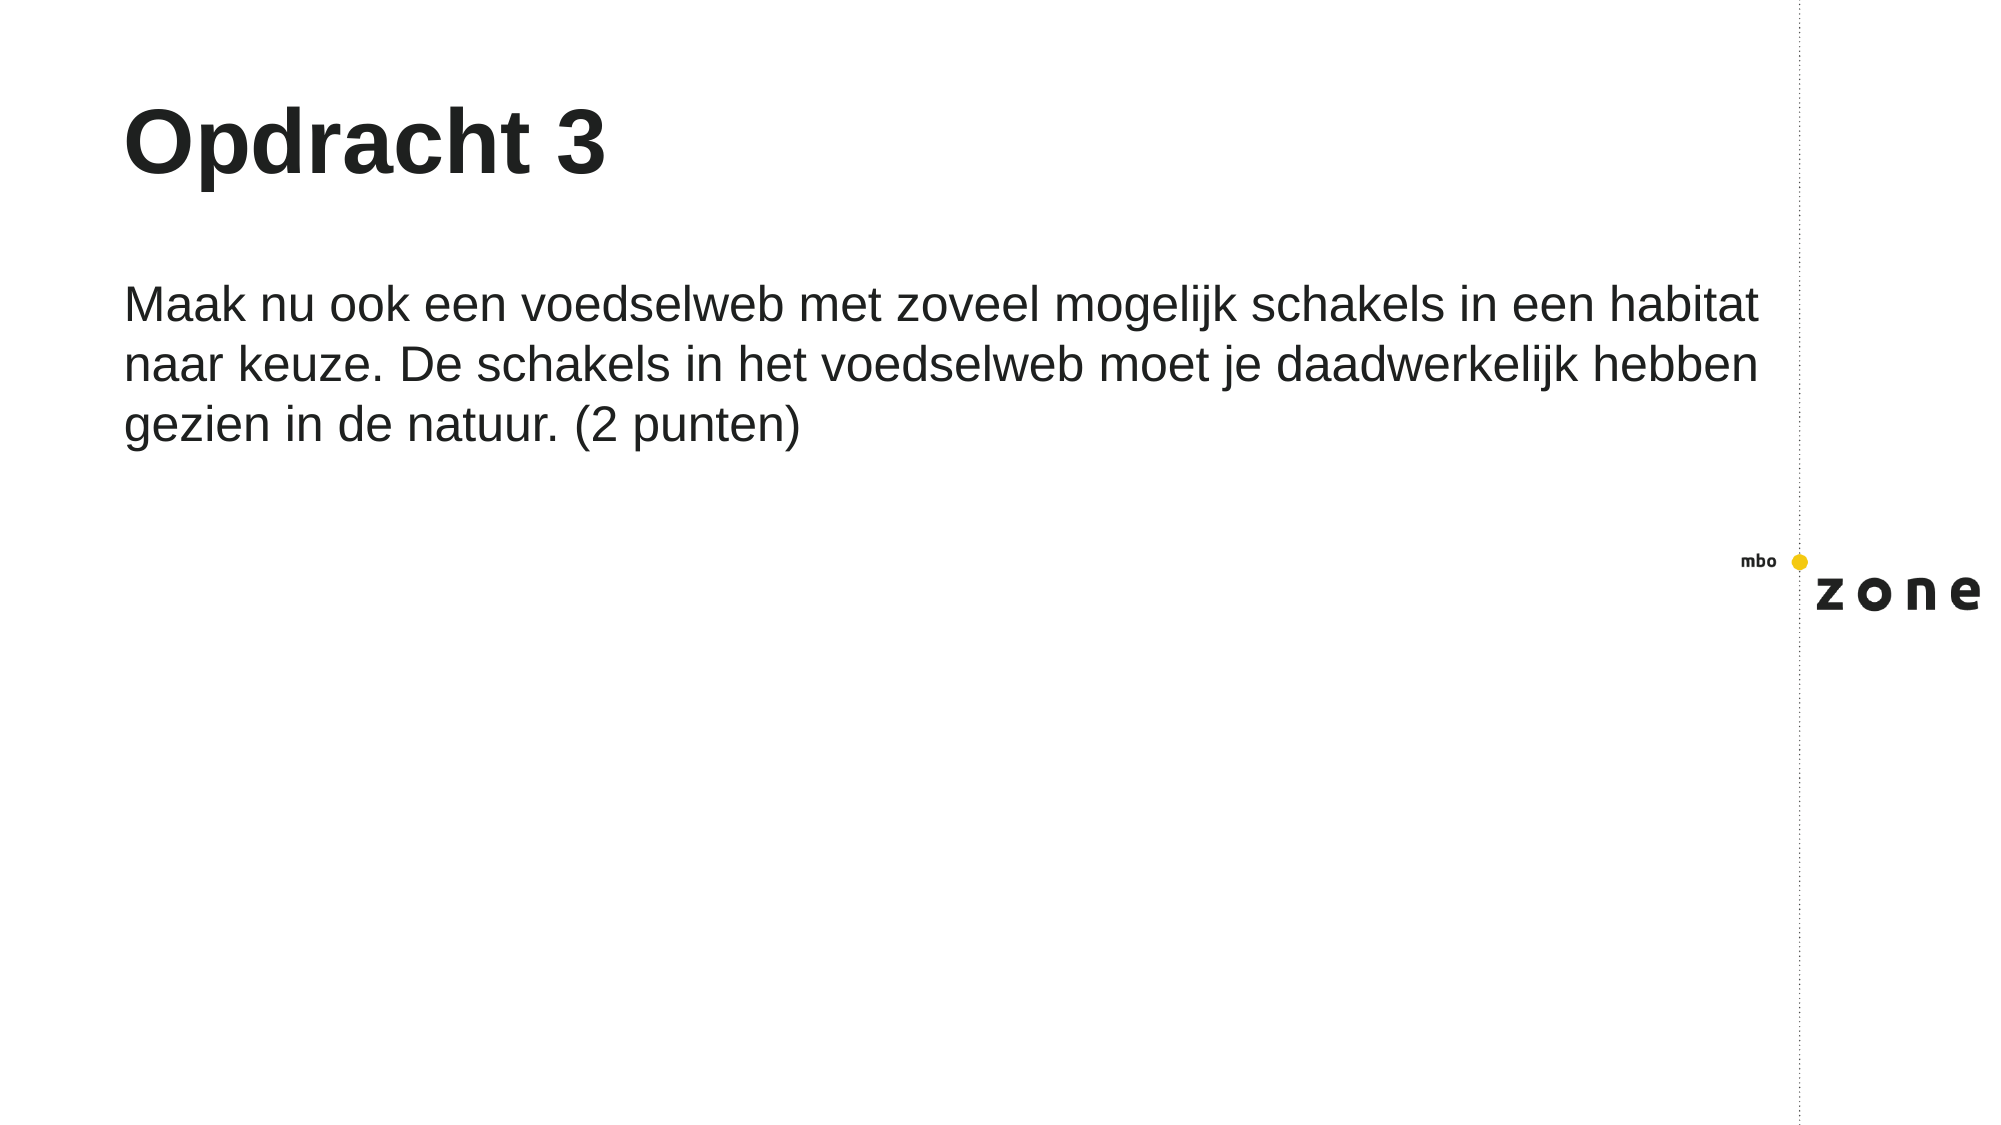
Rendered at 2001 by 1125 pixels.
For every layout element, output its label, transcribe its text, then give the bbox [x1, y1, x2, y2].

picture [1596, 0, 2001, 1125]
list Maak nu ook een voedselweb met zoveel mogelijk schakels in een habitat naar keuze. De schakels in het voedselweb moet je daadwerkelijk hebben gezien in de natuur. (2 punten) [124, 271, 1770, 986]
title Opdracht 3 [124, 94, 1607, 271]
